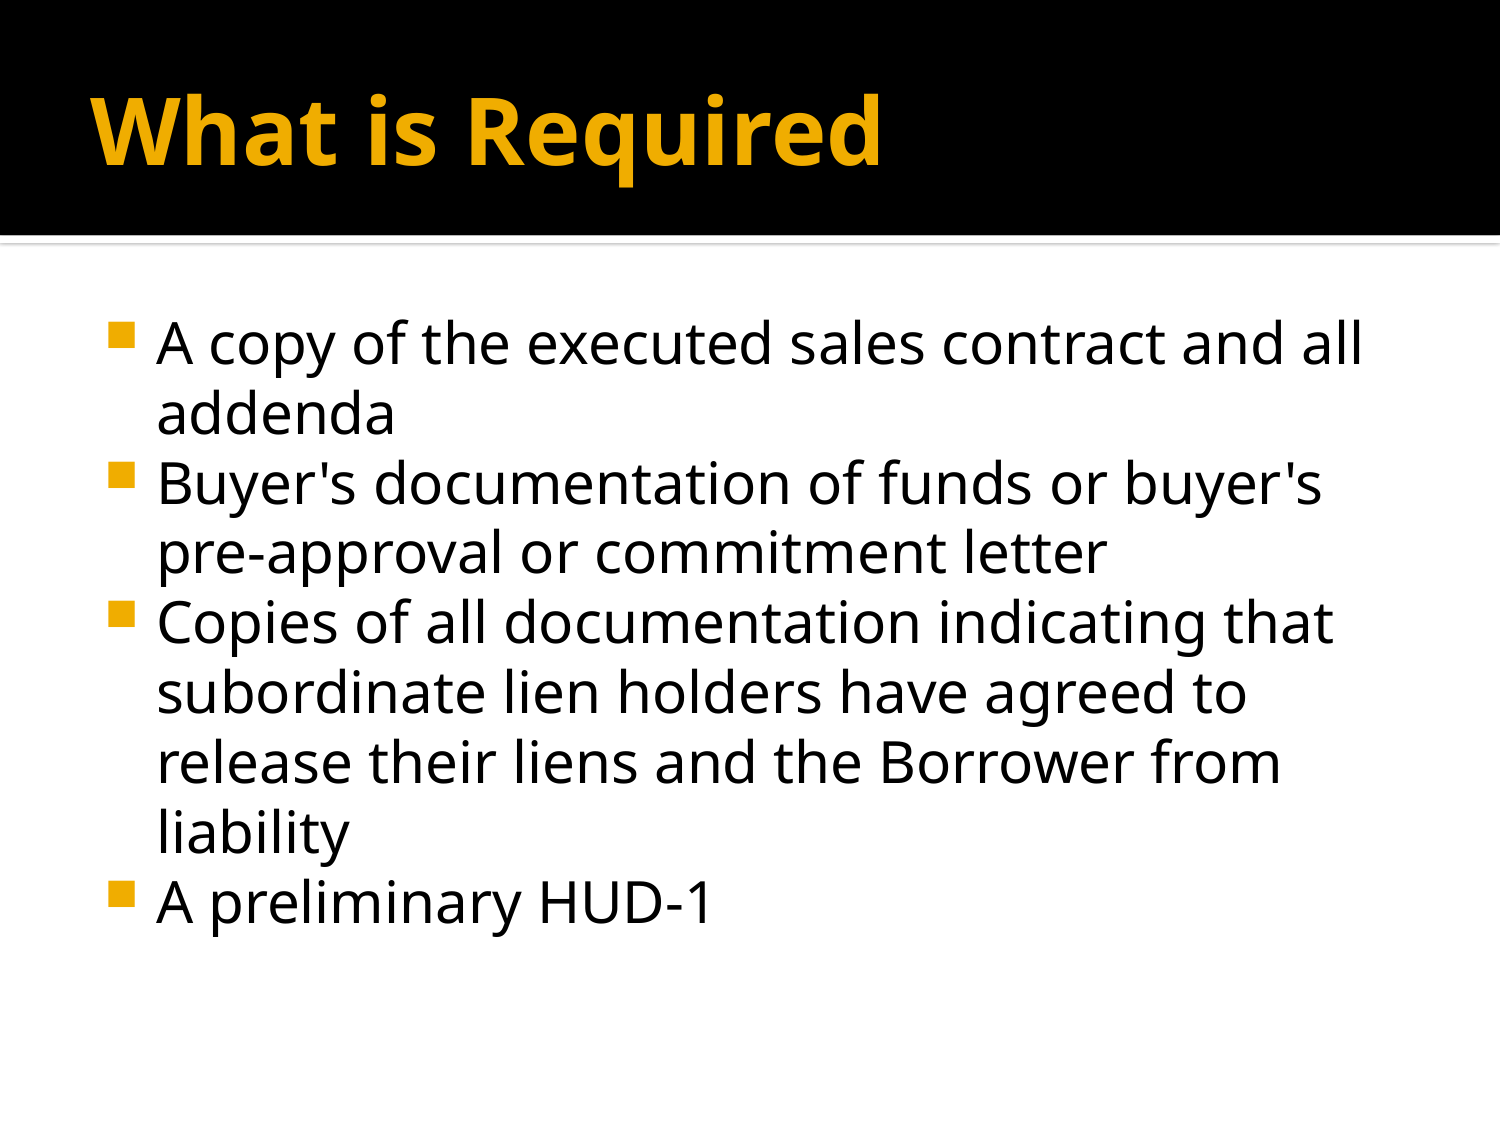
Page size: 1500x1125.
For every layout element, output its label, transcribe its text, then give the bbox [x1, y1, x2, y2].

title What is Required [75, 25, 1425, 231]
list A copy of the executed sales contract and all addenda Buyer's documentation of funds or buyer's pre-approval or commitment letter Copies of all documentation indicating that subordinate lien holders have agreed to release their liens and the Borrower from liability A preliminary HUD-1 [75, 291, 1425, 1050]
